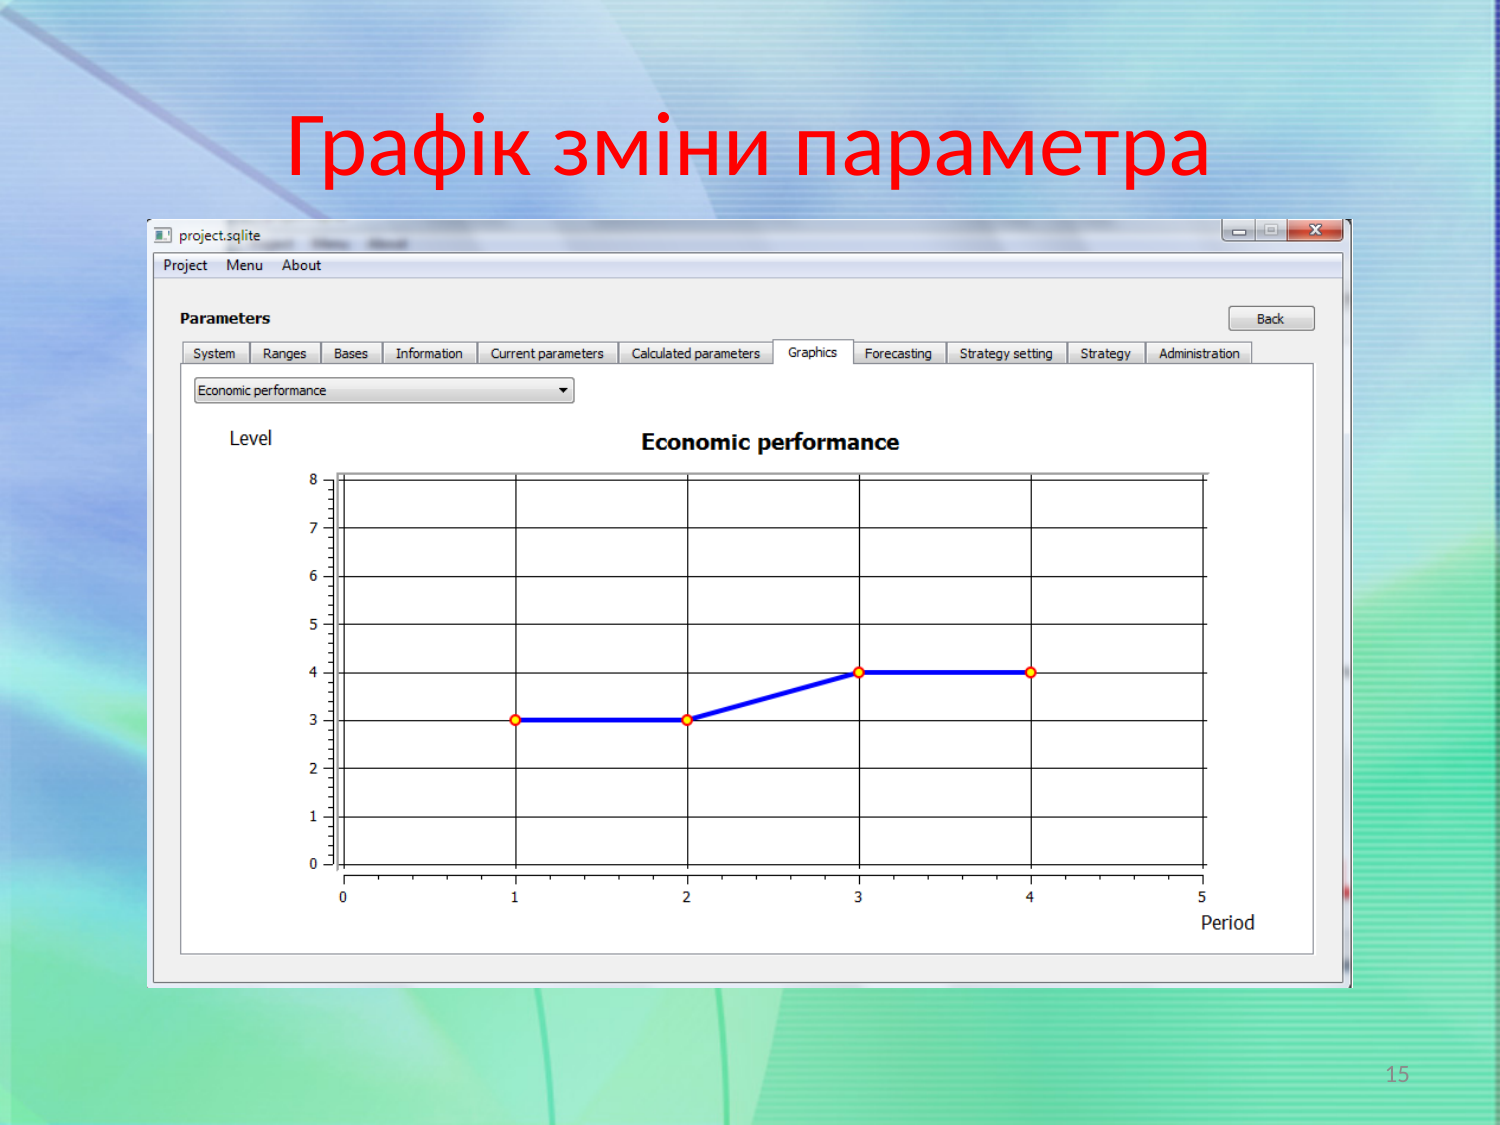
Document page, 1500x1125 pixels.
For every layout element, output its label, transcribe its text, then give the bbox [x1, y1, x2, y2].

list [147, 219, 1353, 988]
title Графік зміни параметра [75, 45, 1425, 233]
slide_number 15 [1074, 1042, 1425, 1103]
picture [0, 0, 1500, 1125]
